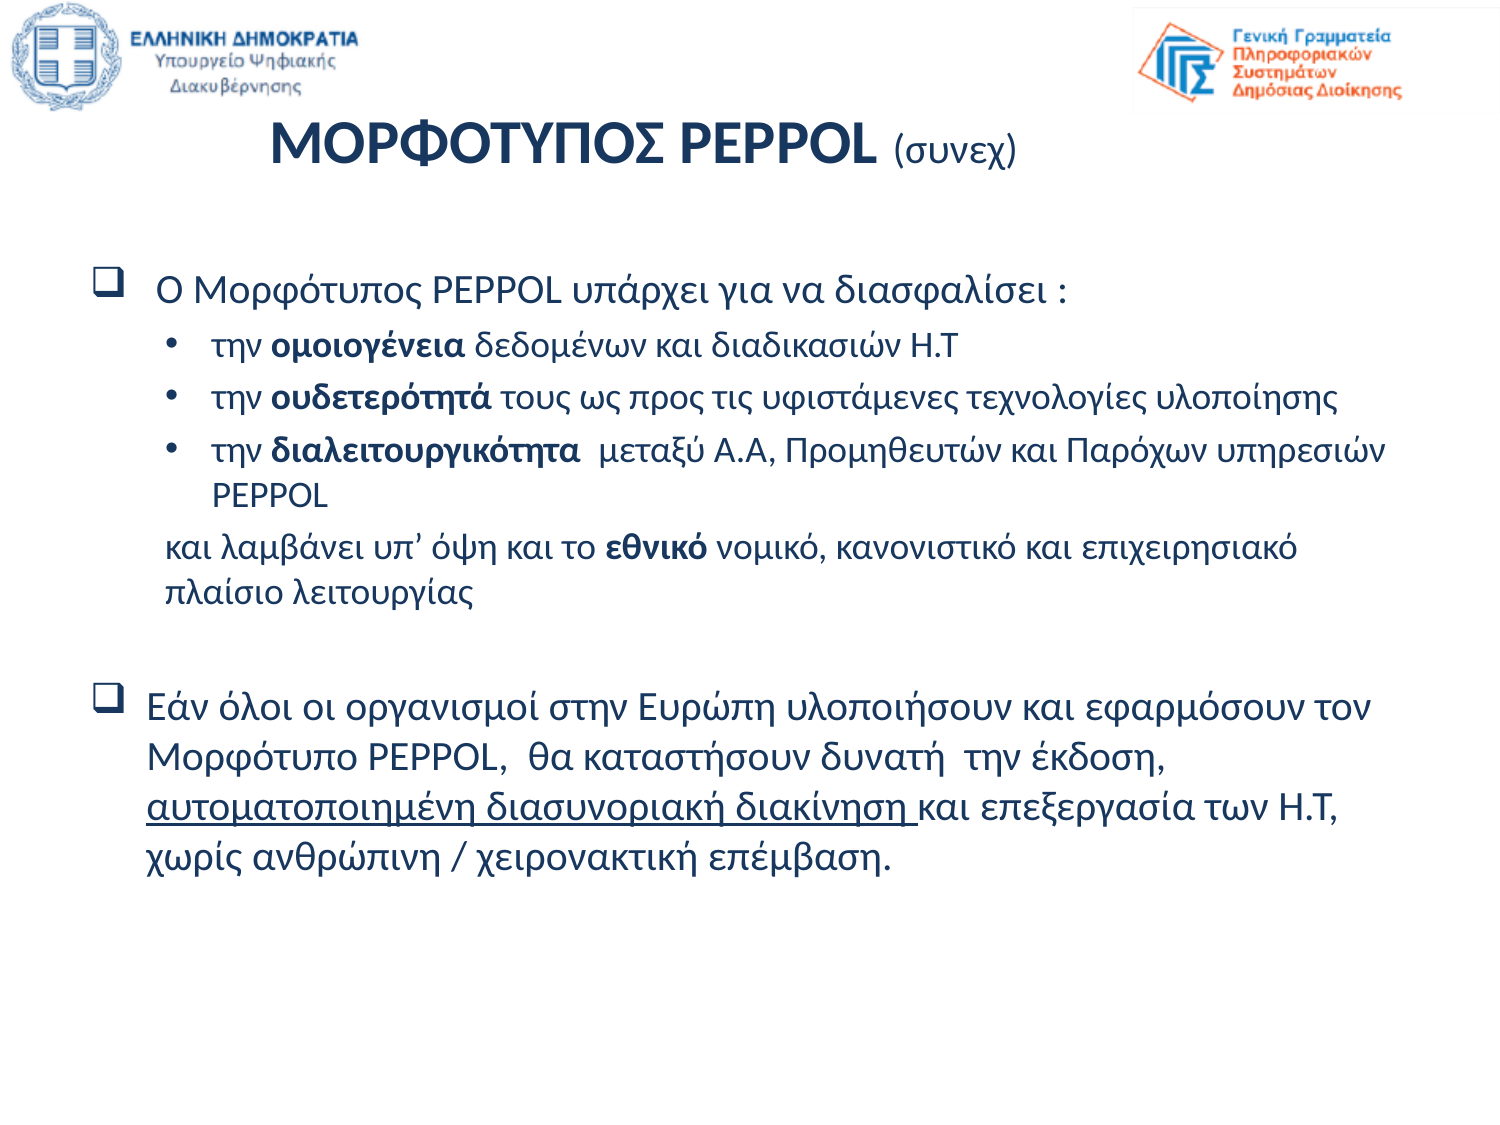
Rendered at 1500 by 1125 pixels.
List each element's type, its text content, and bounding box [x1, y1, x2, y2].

title ΜΟΡΦΟΤΥΠΟΣ PEPPOL (συνεχ) [218, 92, 1069, 185]
list Ο Μορφότυπος PEPPOL υπάρχει για να διασφαλίσει : την ομοιογένεια δεδομένων και διαδικασιών Η.Τ την ουδετερότητά τους ως προς τις υφιστάμενες τεχνολογίες υλοποίησης την διαλειτουργικότητα μεταξύ Α.Α, Προμηθευτών και Παρόχων υπηρεσιών PEPPOL και λαμβάνει υπ’ όψη και το εθνικό νομικό, κανονιστικό και επιχειρησιακό πλαίσιο λειτουργίας Εάν όλοι οι οργανισμοί στην Ευρώπη υλοποιήσουν και εφαρμόσουν τον Μορφότυπο PEPPOL, θα καταστήσουν δυνατή την έκδοση, αυτοματοποιημένη διασυνοριακή διακίνηση και επεξεργασία των Η.Τ, χωρίς ανθρώπινη / χειρονακτική επέμβαση. [75, 196, 1425, 1083]
